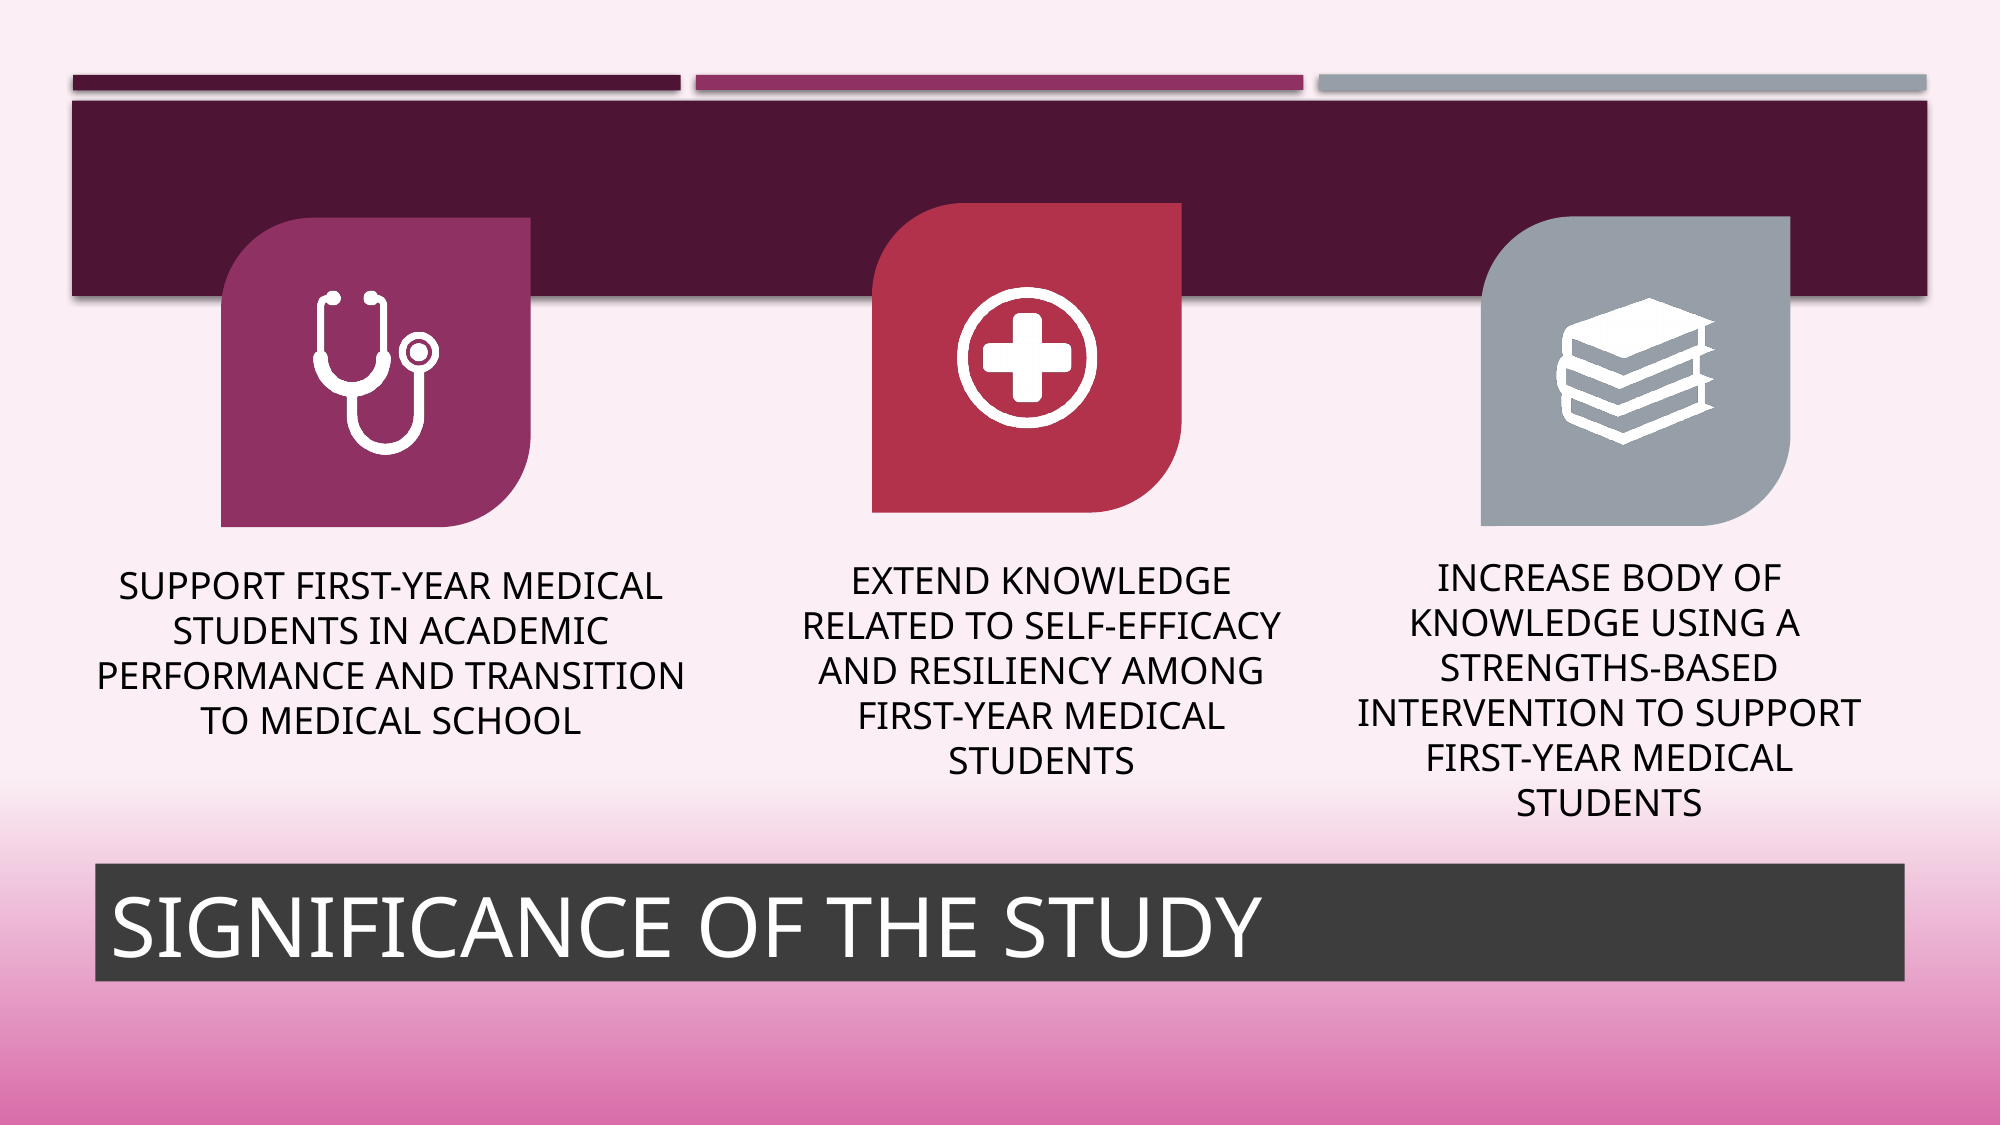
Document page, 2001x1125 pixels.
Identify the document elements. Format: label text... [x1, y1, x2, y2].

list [74, 140, 1896, 865]
title Significance of the study [95, 863, 1905, 982]
